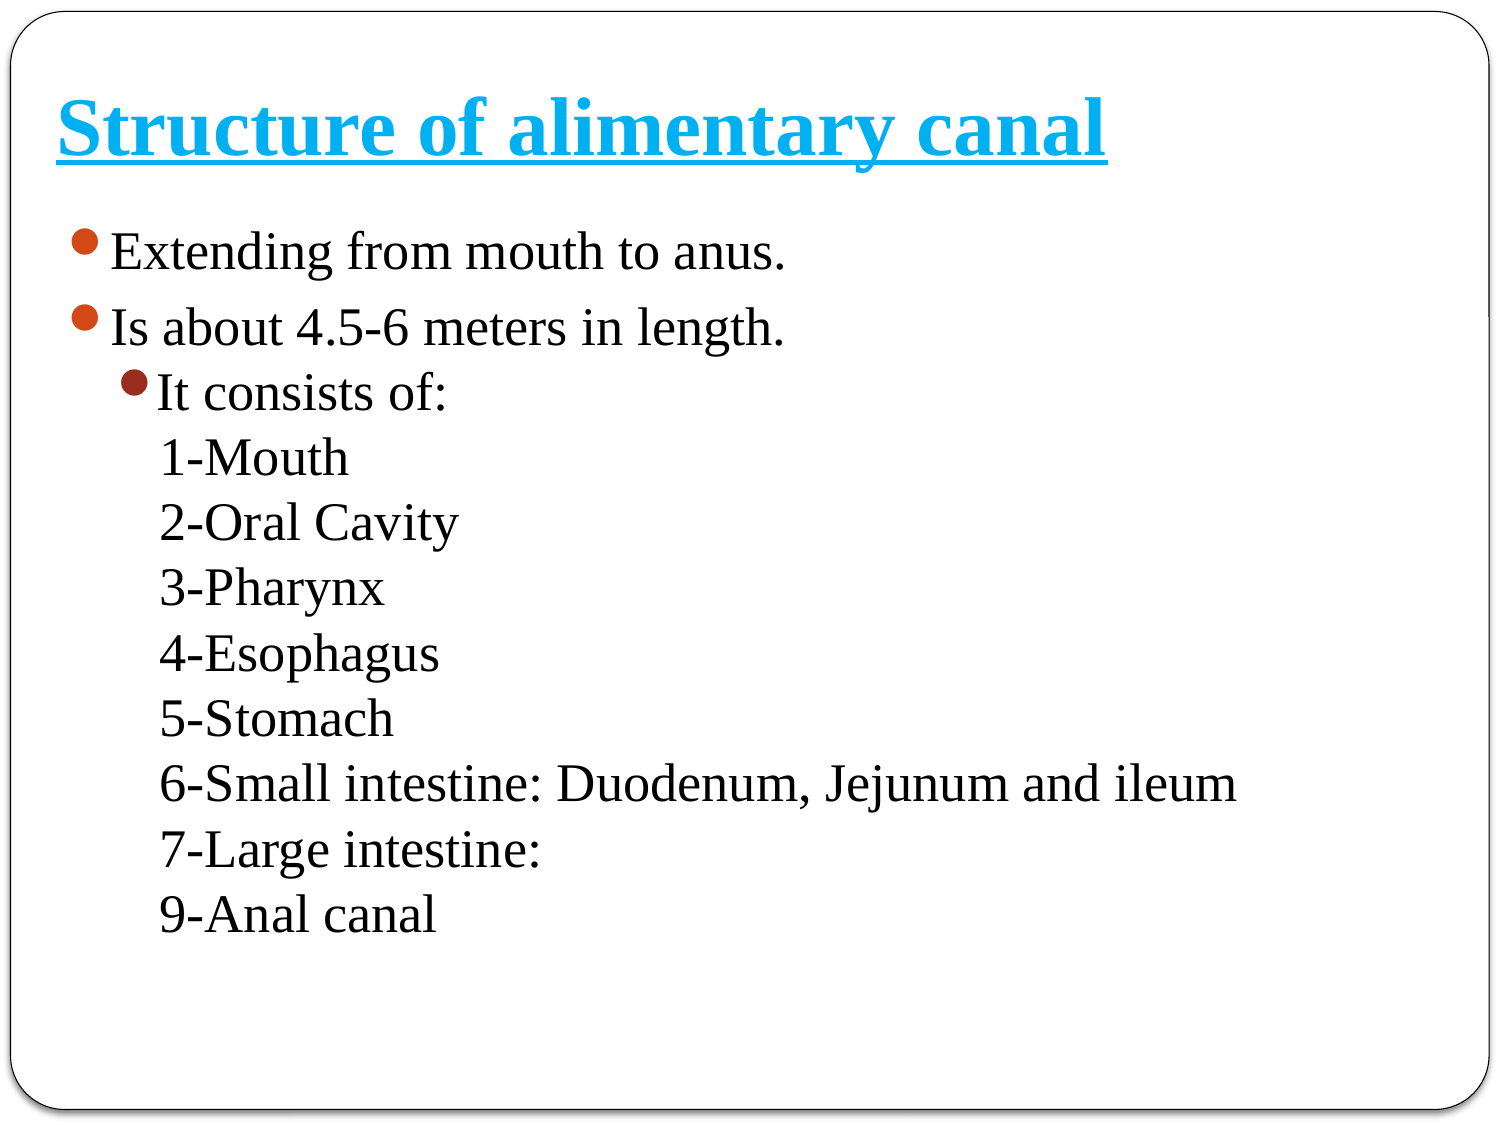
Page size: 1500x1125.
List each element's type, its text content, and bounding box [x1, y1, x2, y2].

list Extending from mouth to anus. Is about 4.5-6 meters in length. It consists of: 1-Mouth 2-Oral Cavity 3-Pharynx 4-Esophagus 5-Stomach 6-Small intestine: Duodenum, Jejunum and ileum 7-Large intestine: 9-Anal canal [53, 208, 1329, 959]
title Structure of alimentary canal [41, 0, 1317, 188]
